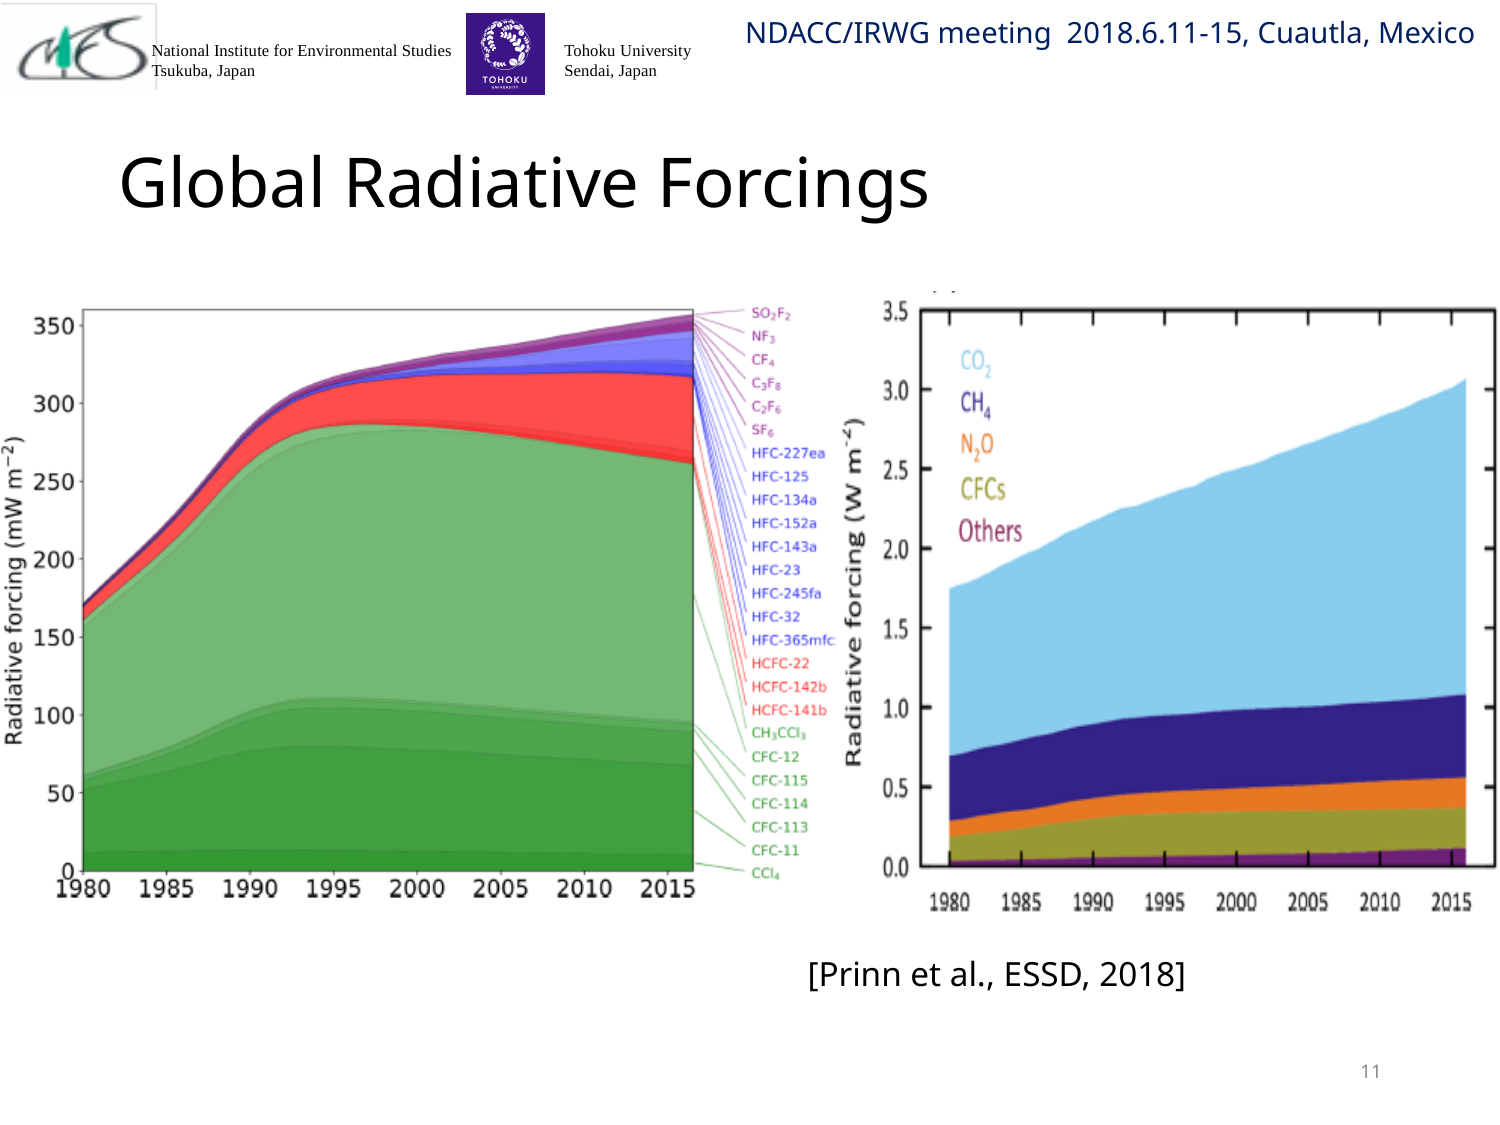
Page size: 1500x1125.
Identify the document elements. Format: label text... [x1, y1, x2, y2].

slide_number 11 [1059, 1042, 1397, 1103]
picture [1, 2, 160, 90]
picture [0, 291, 1500, 920]
picture [466, 13, 545, 94]
title Global Radiative Forcings [103, 94, 1397, 278]
text_box [Prinn et al., ESSD, 2018] [792, 946, 1202, 1001]
